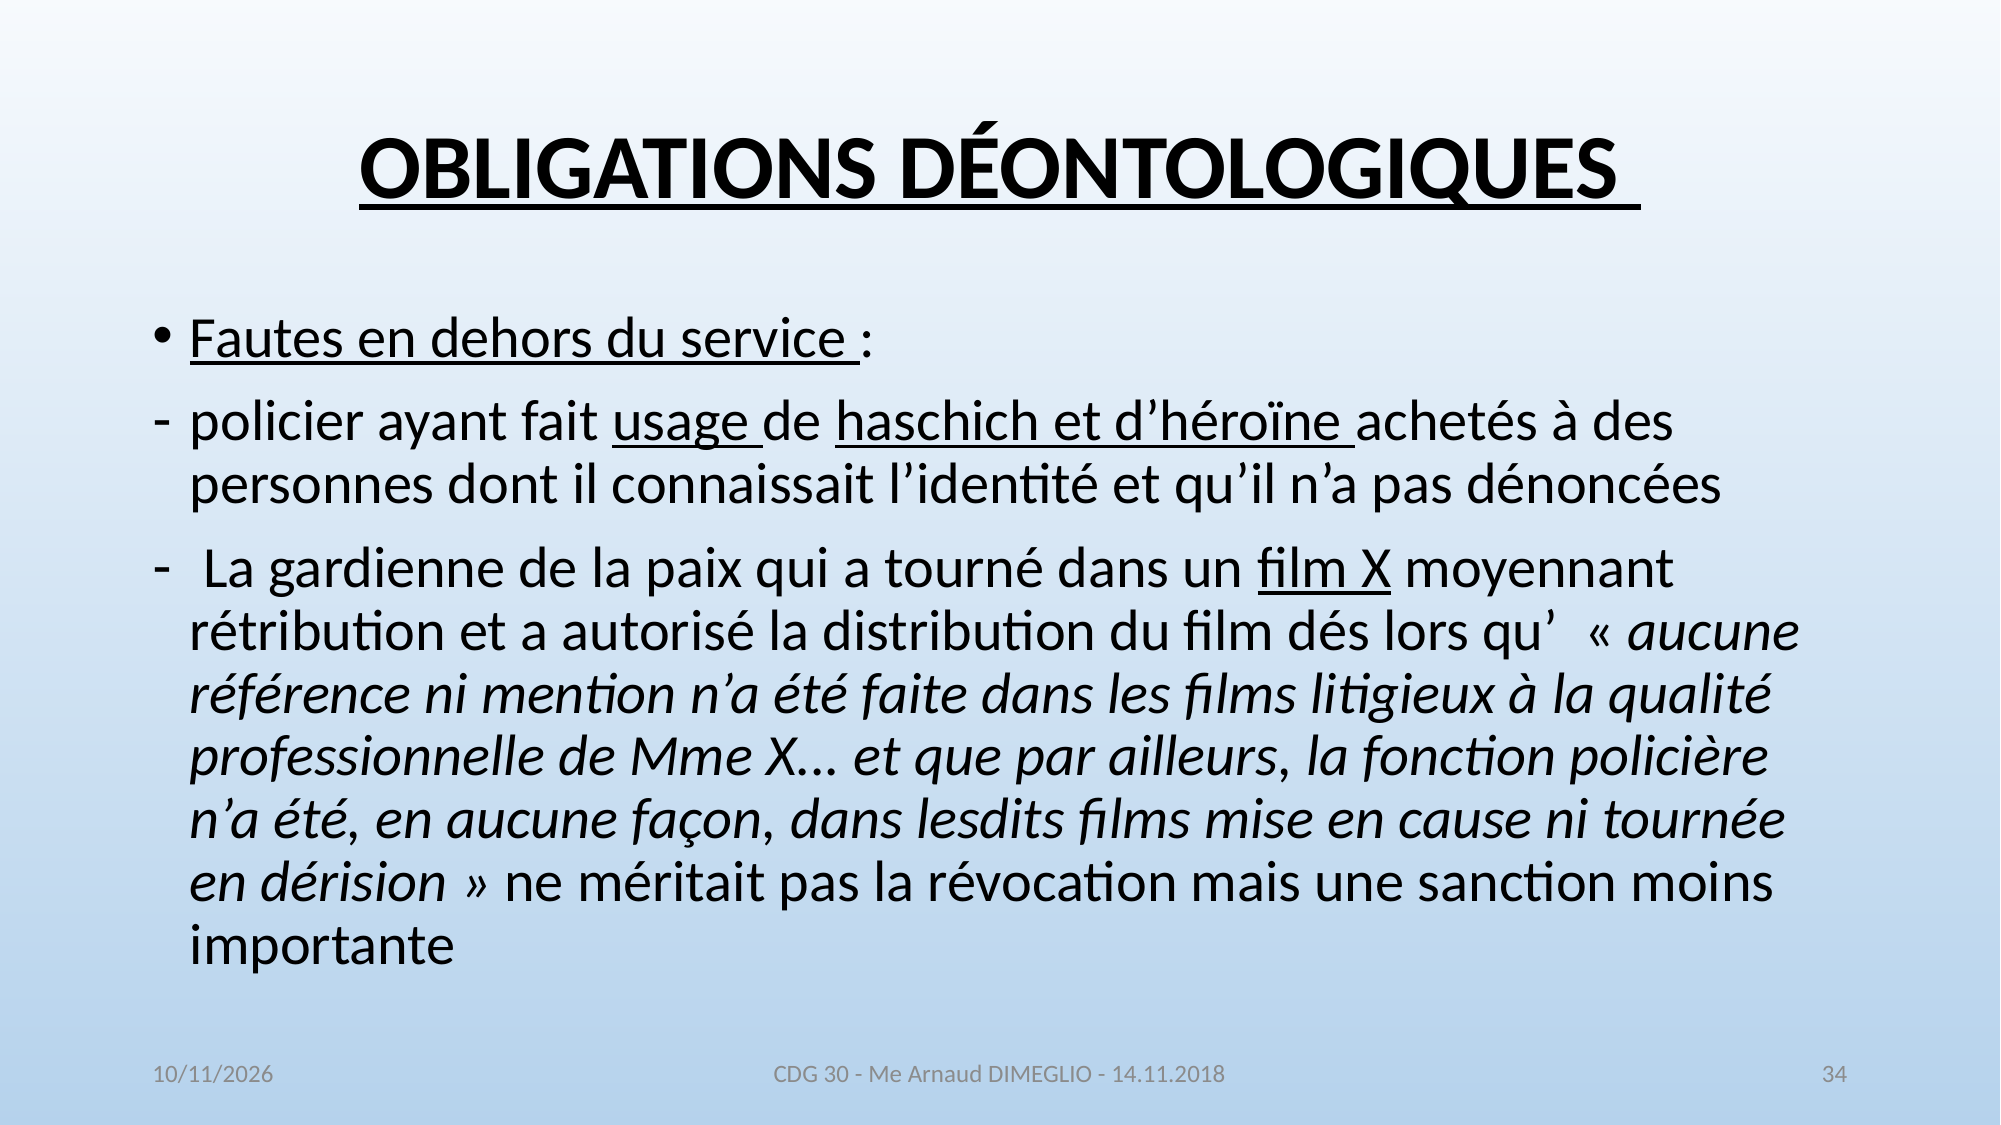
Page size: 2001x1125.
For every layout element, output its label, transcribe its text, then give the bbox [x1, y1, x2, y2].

title OBLIGATIONS DÉONTOLOGIQUES [137, 59, 1863, 278]
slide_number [137, 1042, 588, 1103]
footer CDG 30 - Me Arnaud DIMEGLIO - 14.11.2018 [662, 1042, 1338, 1103]
list Fautes en dehors du service : policier ayant fait usage de haschich et d’héroïne achetés à des personnes dont il connaissait l’identité et qu’il n’a pas dénoncées La gardienne de la paix qui a tourné dans un film X moyennant rétribution et a autorisé la distribution du film dés lors qu’ « aucune référence ni mention n’a été faite dans les films litigieux à la qualité professionnelle de Mme X... et que par ailleurs, la fonction policière n’a été, en aucune façon, dans lesdits films mise en cause ni tournée en dérision » ne méritait pas la révocation mais une sanction moins importante [137, 299, 1863, 1125]
slide_number 34 [1412, 1042, 1863, 1103]
